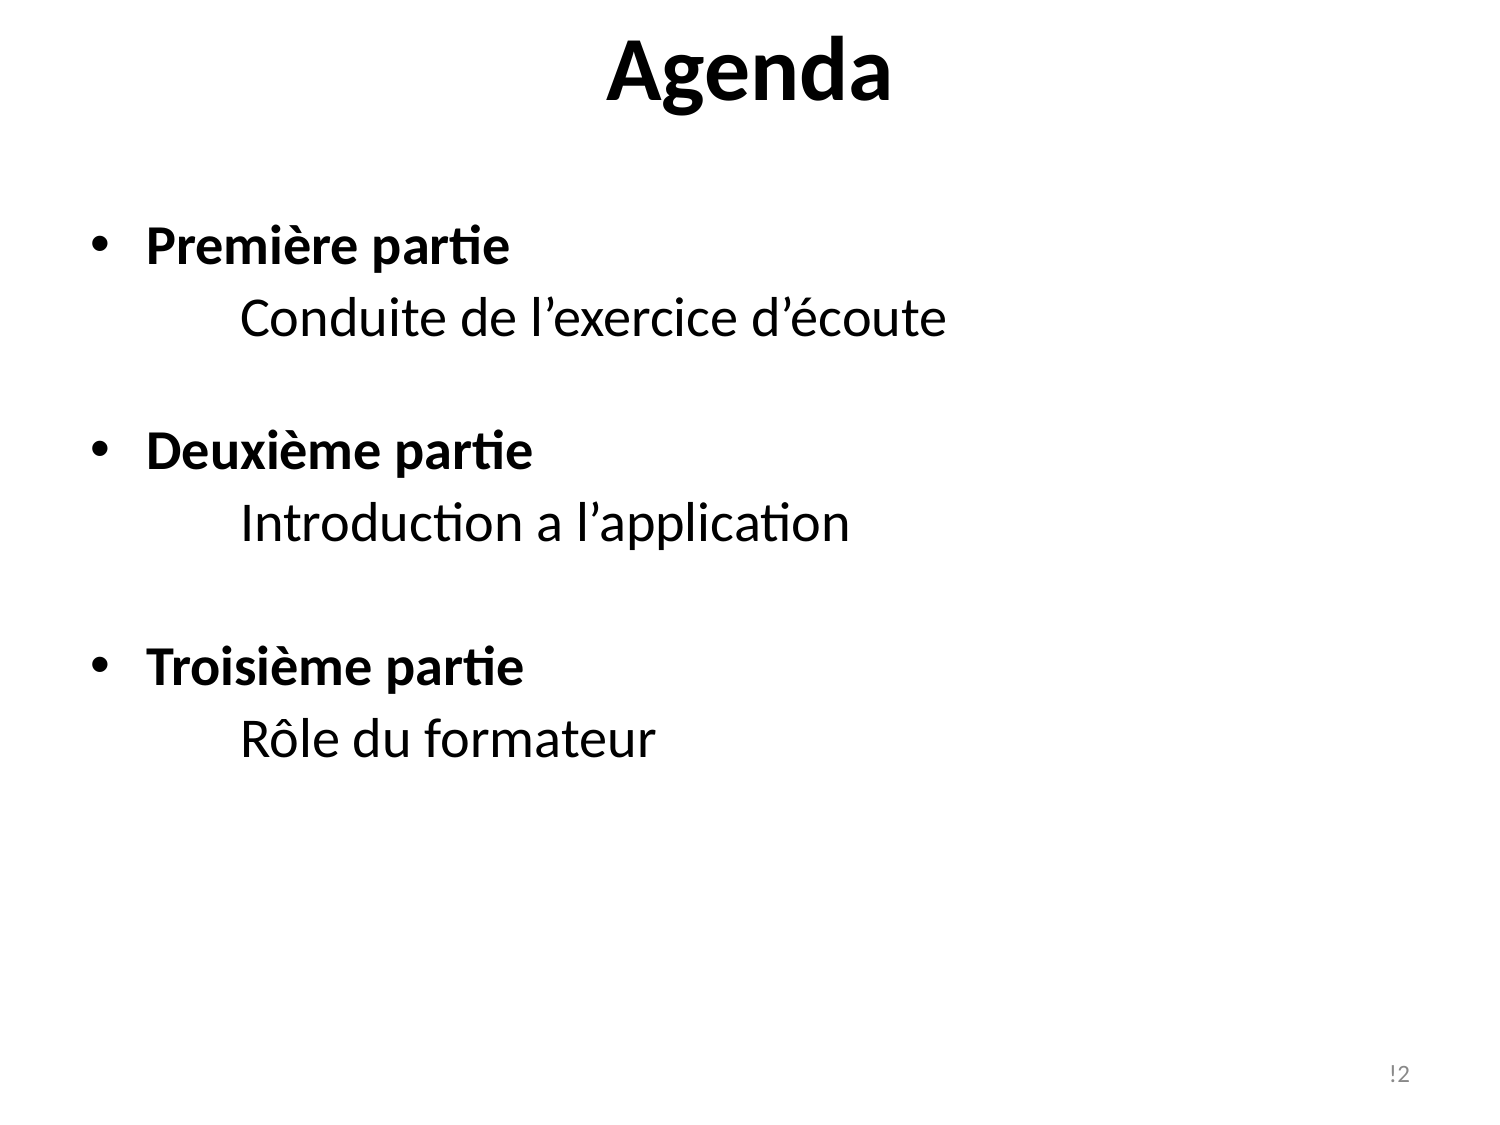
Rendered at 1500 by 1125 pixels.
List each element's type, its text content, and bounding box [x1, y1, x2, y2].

slide_number !2 [1074, 1042, 1425, 1103]
title Agenda [75, 0, 1425, 128]
list Première partie Conduite de l’exercice d’écoute Deuxième partie Introduction a l’application Troisième partie Rôle du formateur [75, 208, 1472, 1013]
